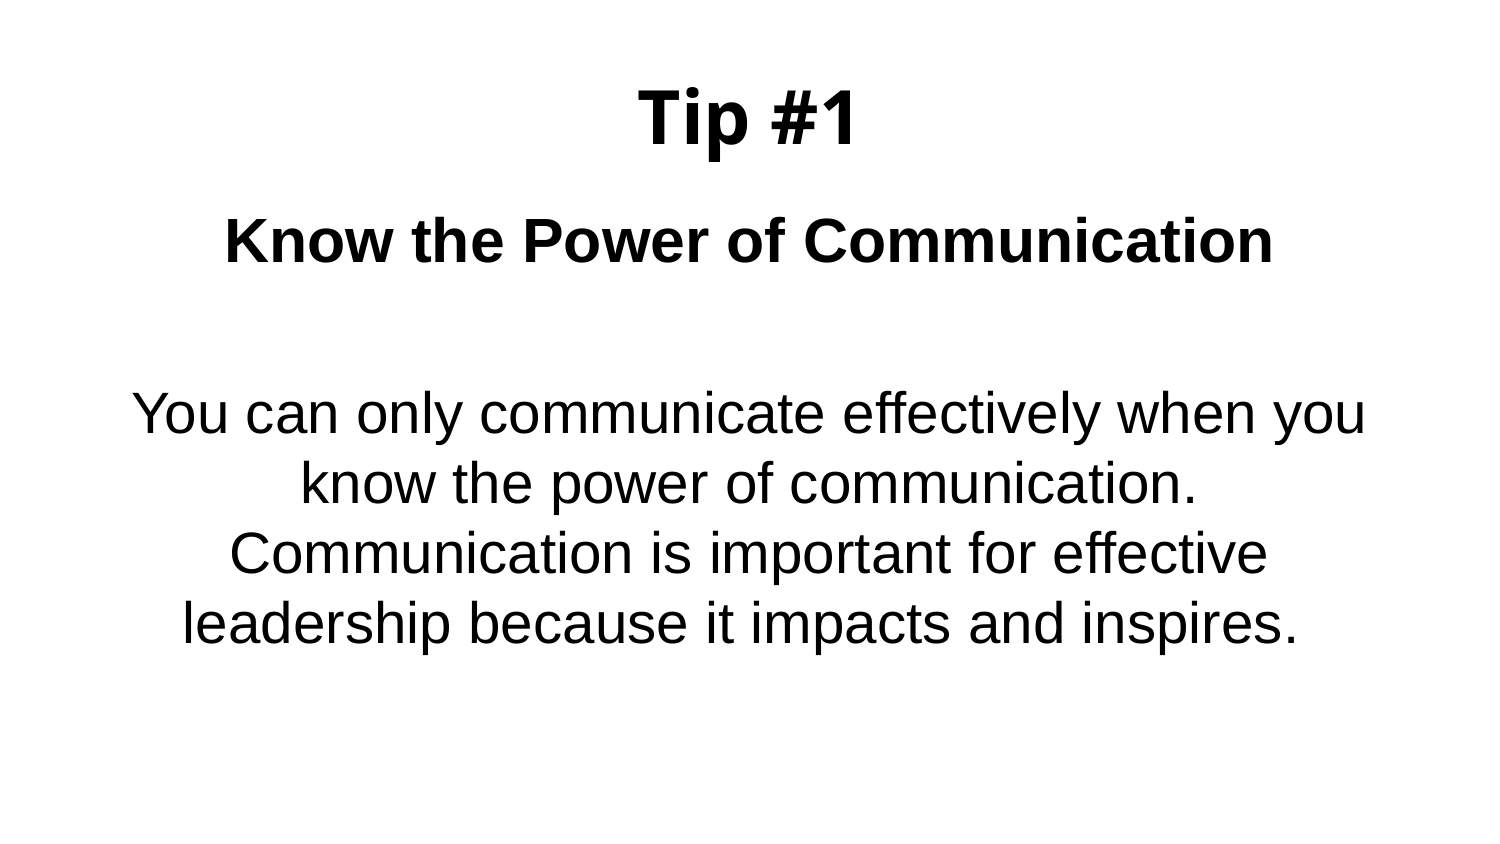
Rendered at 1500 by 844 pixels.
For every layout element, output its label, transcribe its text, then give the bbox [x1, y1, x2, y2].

list Know the Power of Communication You can only communicate effectively when you know the power of communication. Communication is important for effective leadership because it impacts and inspires. [75, 185, 1425, 804]
title Tip #1 [75, 33, 1425, 175]
